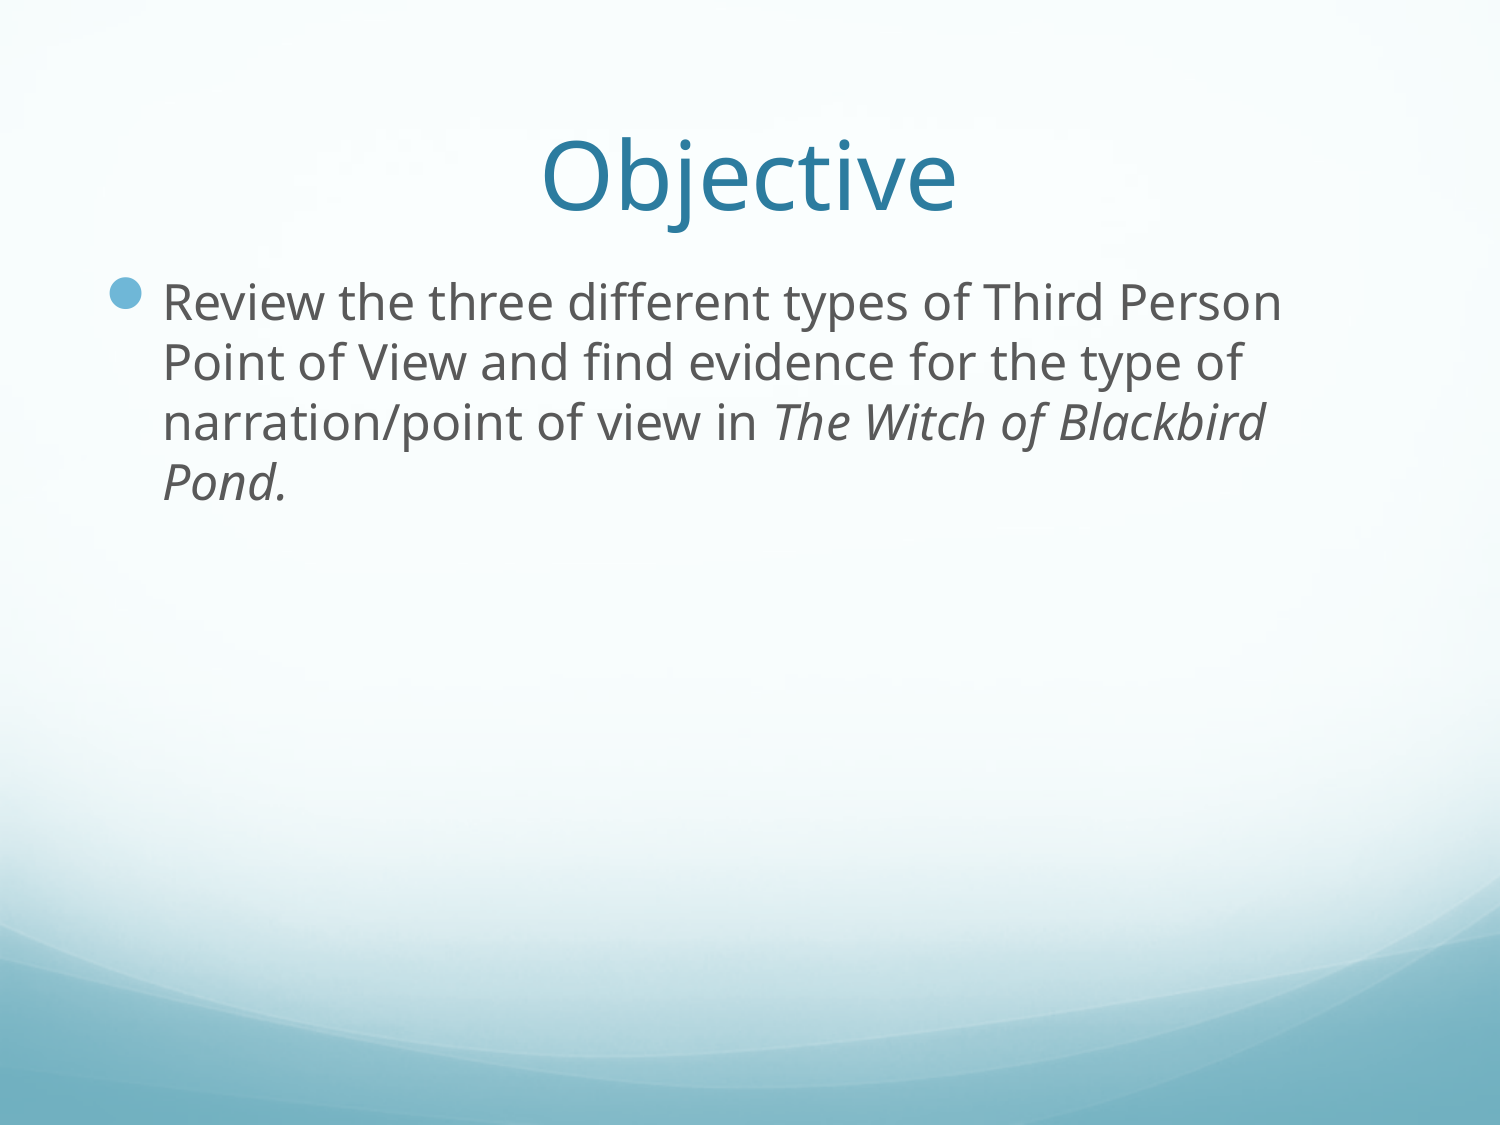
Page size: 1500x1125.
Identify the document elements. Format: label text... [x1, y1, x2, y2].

list Review the three different types of Third Person Point of View and find evidence for the type of narration/point of view in The Witch of Blackbird Pond. [90, 262, 1410, 975]
title Objective [90, 17, 1410, 237]
